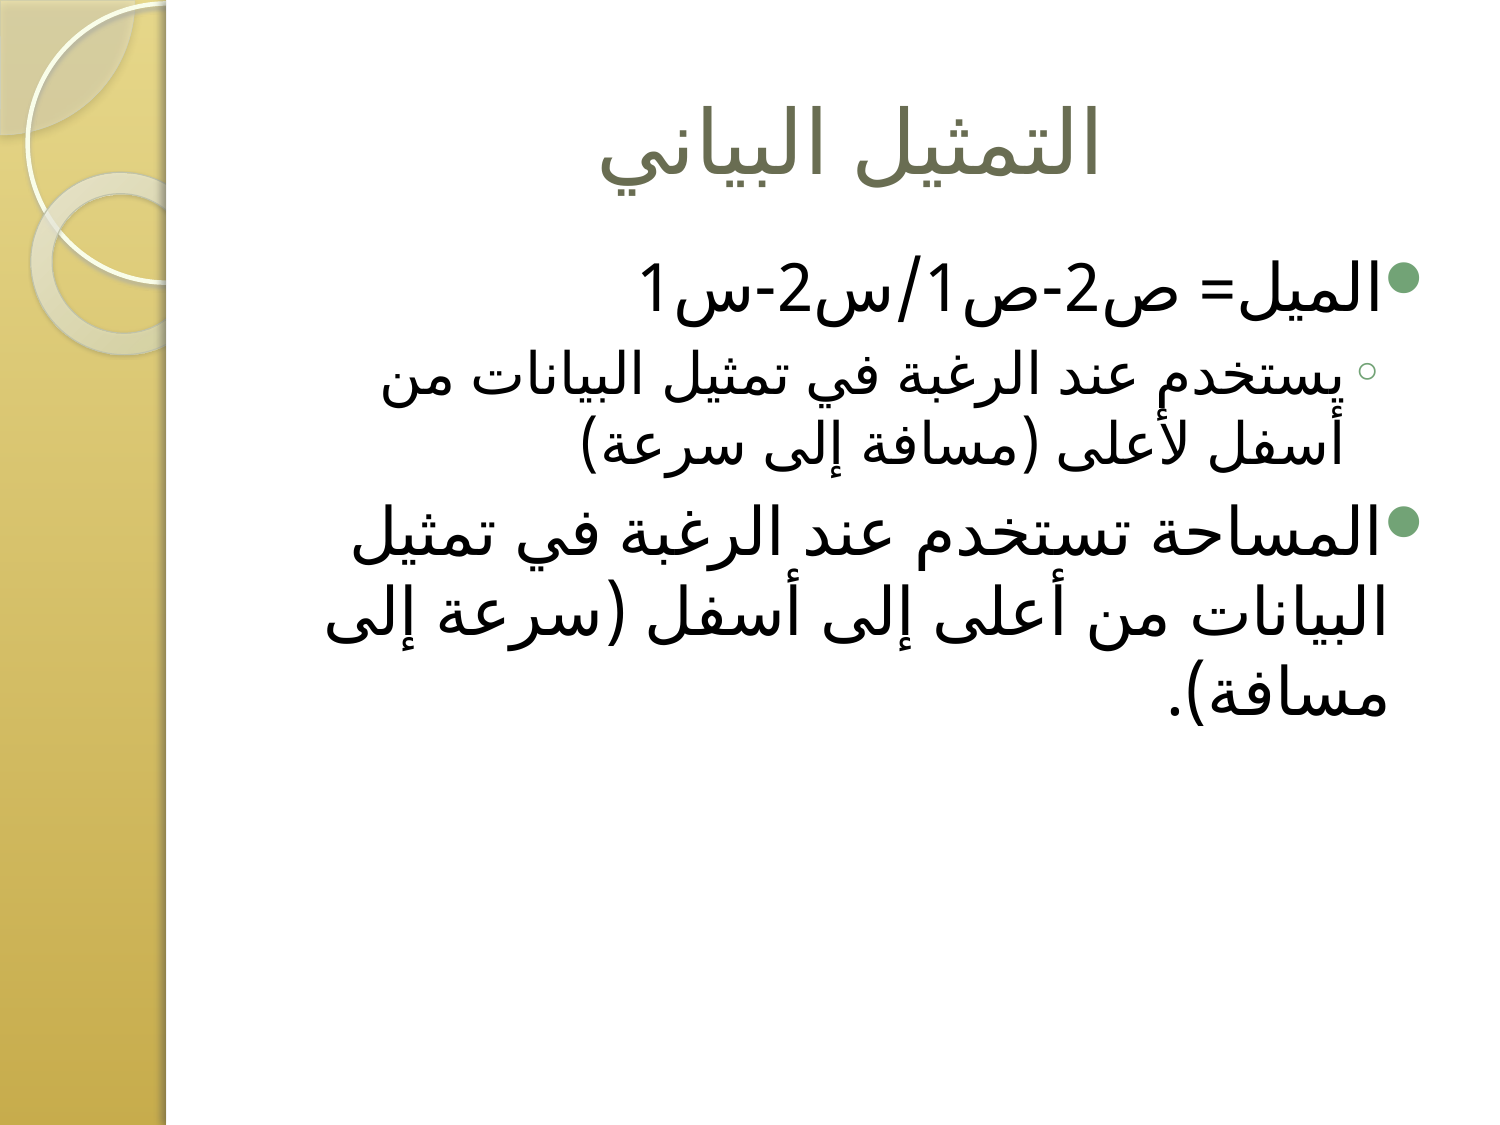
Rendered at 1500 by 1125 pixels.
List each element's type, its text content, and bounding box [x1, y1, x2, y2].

list الميل= ص2-ص1/س2-س1 يستخدم عند الرغبة في تمثيل البيانات من أسفل لأعلى (مسافة إلى سرعة) المساحة تستخدم عند الرغبة في تمثيل البيانات من أعلى إلى أسفل (سرعة إلى مسافة). [235, 237, 1466, 1025]
title التمثيل البياني [235, 45, 1466, 233]
